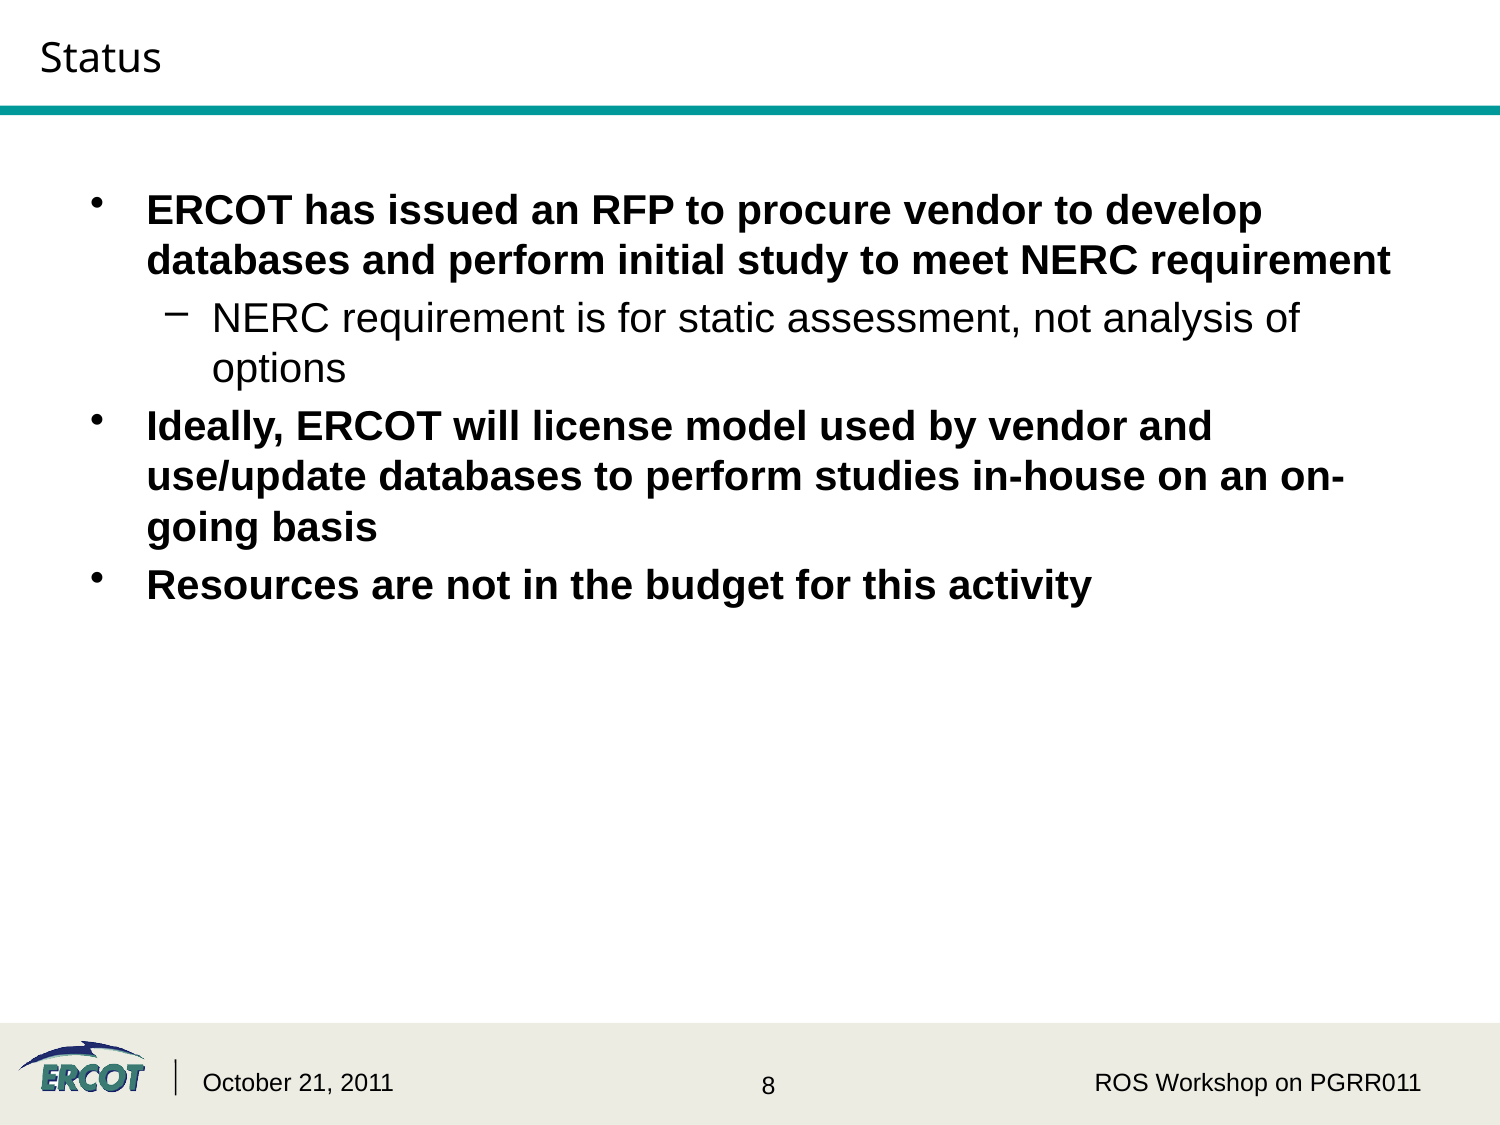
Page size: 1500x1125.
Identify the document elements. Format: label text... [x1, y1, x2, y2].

picture [10, 1031, 151, 1111]
footer ROS Workshop on PGRR011 [1024, 1059, 1438, 1125]
list ERCOT has issued an RFP to procure vendor to develop databases and perform initial study to meet NERC requirement NERC requirement is for static assessment, not analysis of options Ideally, ERCOT will license model used by vendor and use/update databases to perform studies in-house on an on-going basis Resources are not in the budget for this activity [74, 174, 1426, 951]
title Status [24, 0, 1451, 113]
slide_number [187, 1059, 538, 1125]
